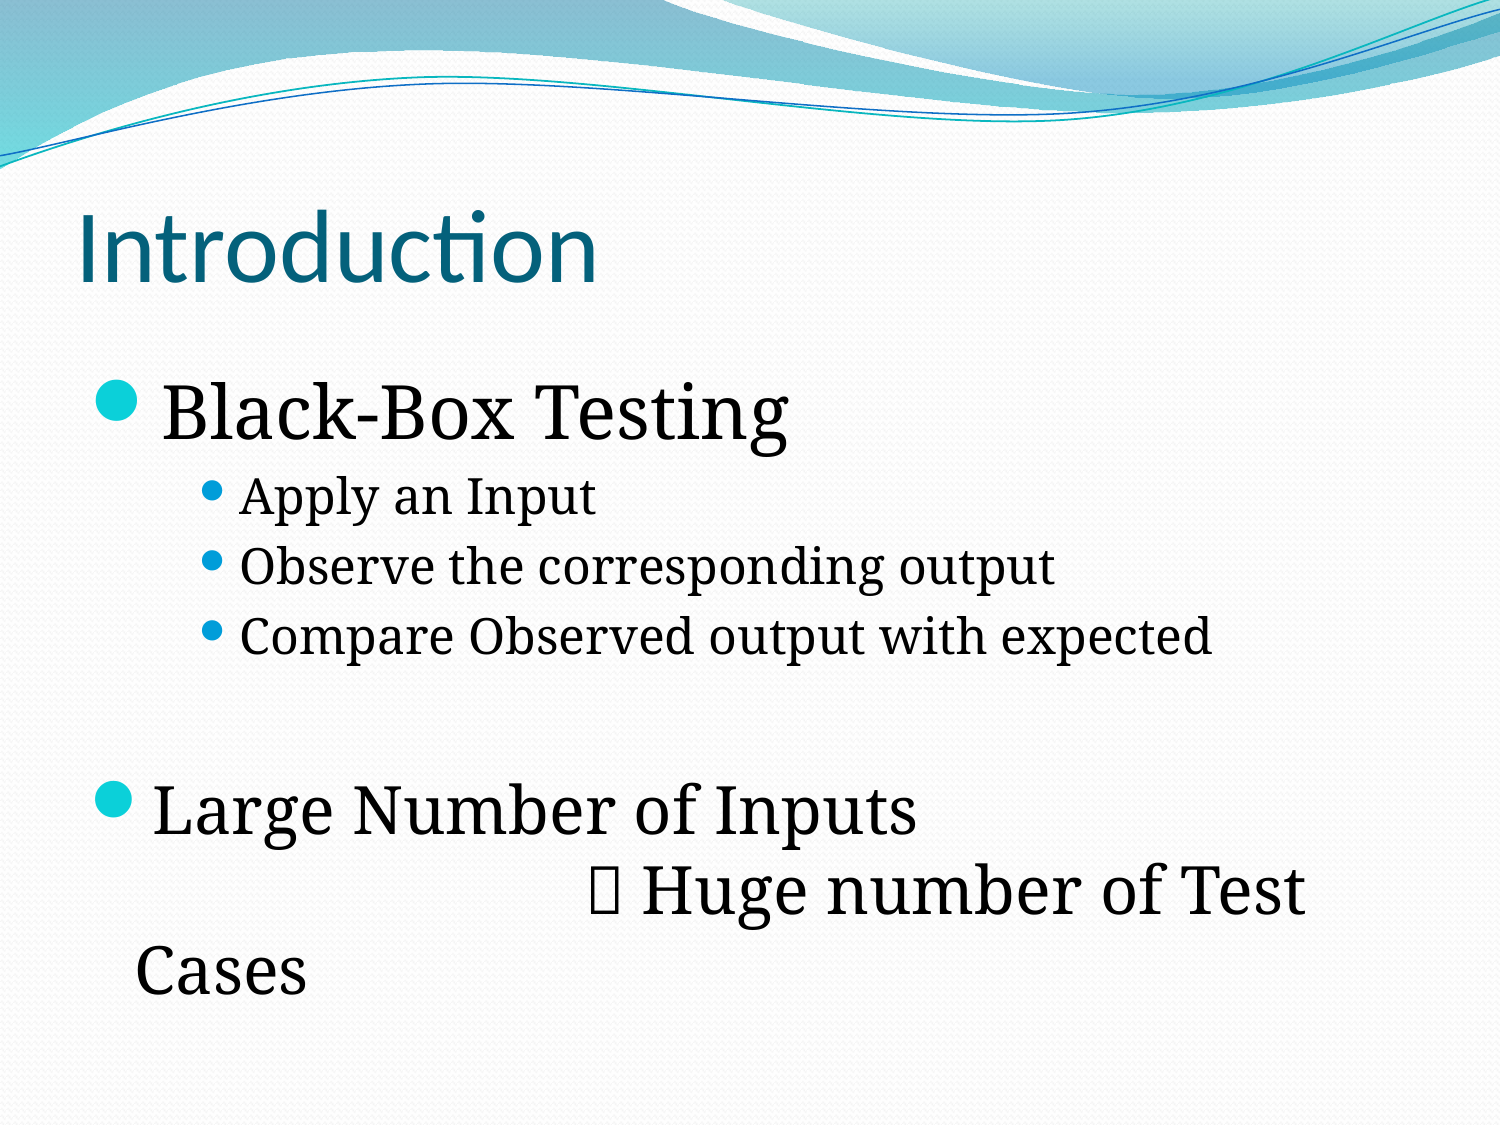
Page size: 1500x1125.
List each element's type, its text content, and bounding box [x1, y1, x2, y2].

list Black-Box Testing Apply an Input Observe the corresponding output Compare Observed output with expected Large Number of Inputs  Huge number of Test Cases [75, 317, 1425, 1038]
title Introduction [75, 115, 1425, 303]
